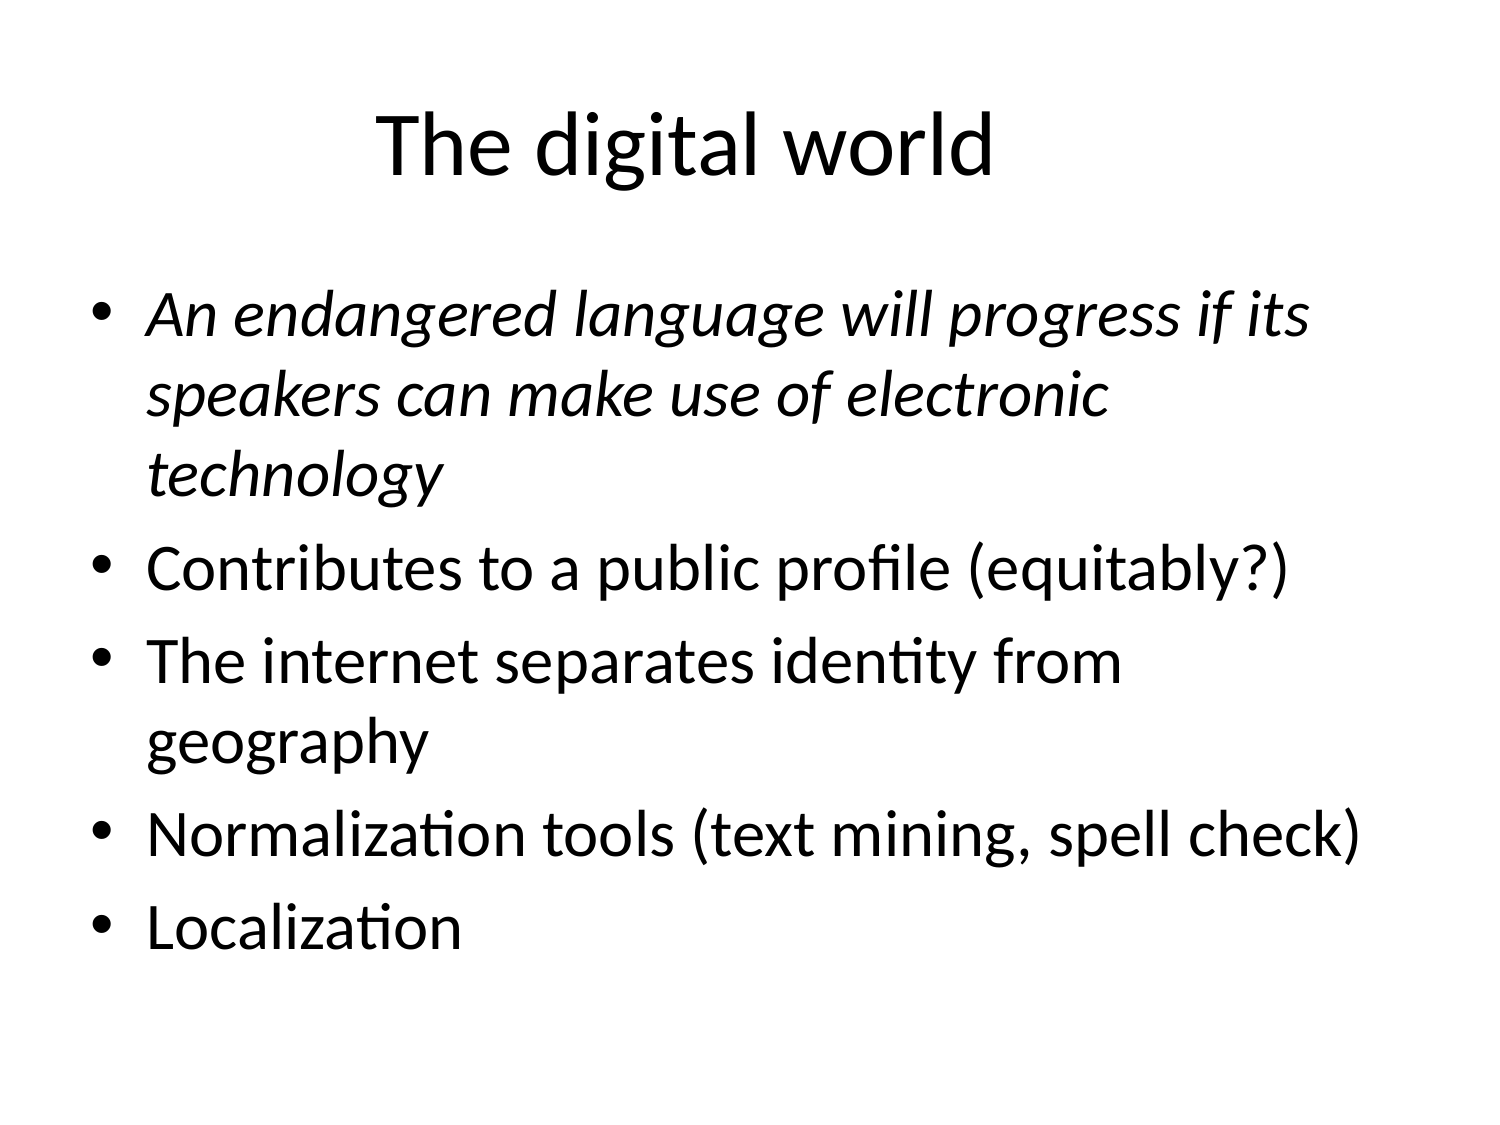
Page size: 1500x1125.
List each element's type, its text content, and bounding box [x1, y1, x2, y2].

list An endangered language will progress if its speakers can make use of electronic technology Contributes to a public profile (equitably?) The internet separates identity from geography Normalization tools (text mining, spell check) Localization [75, 262, 1425, 1005]
title The digital world [75, 45, 1425, 233]
